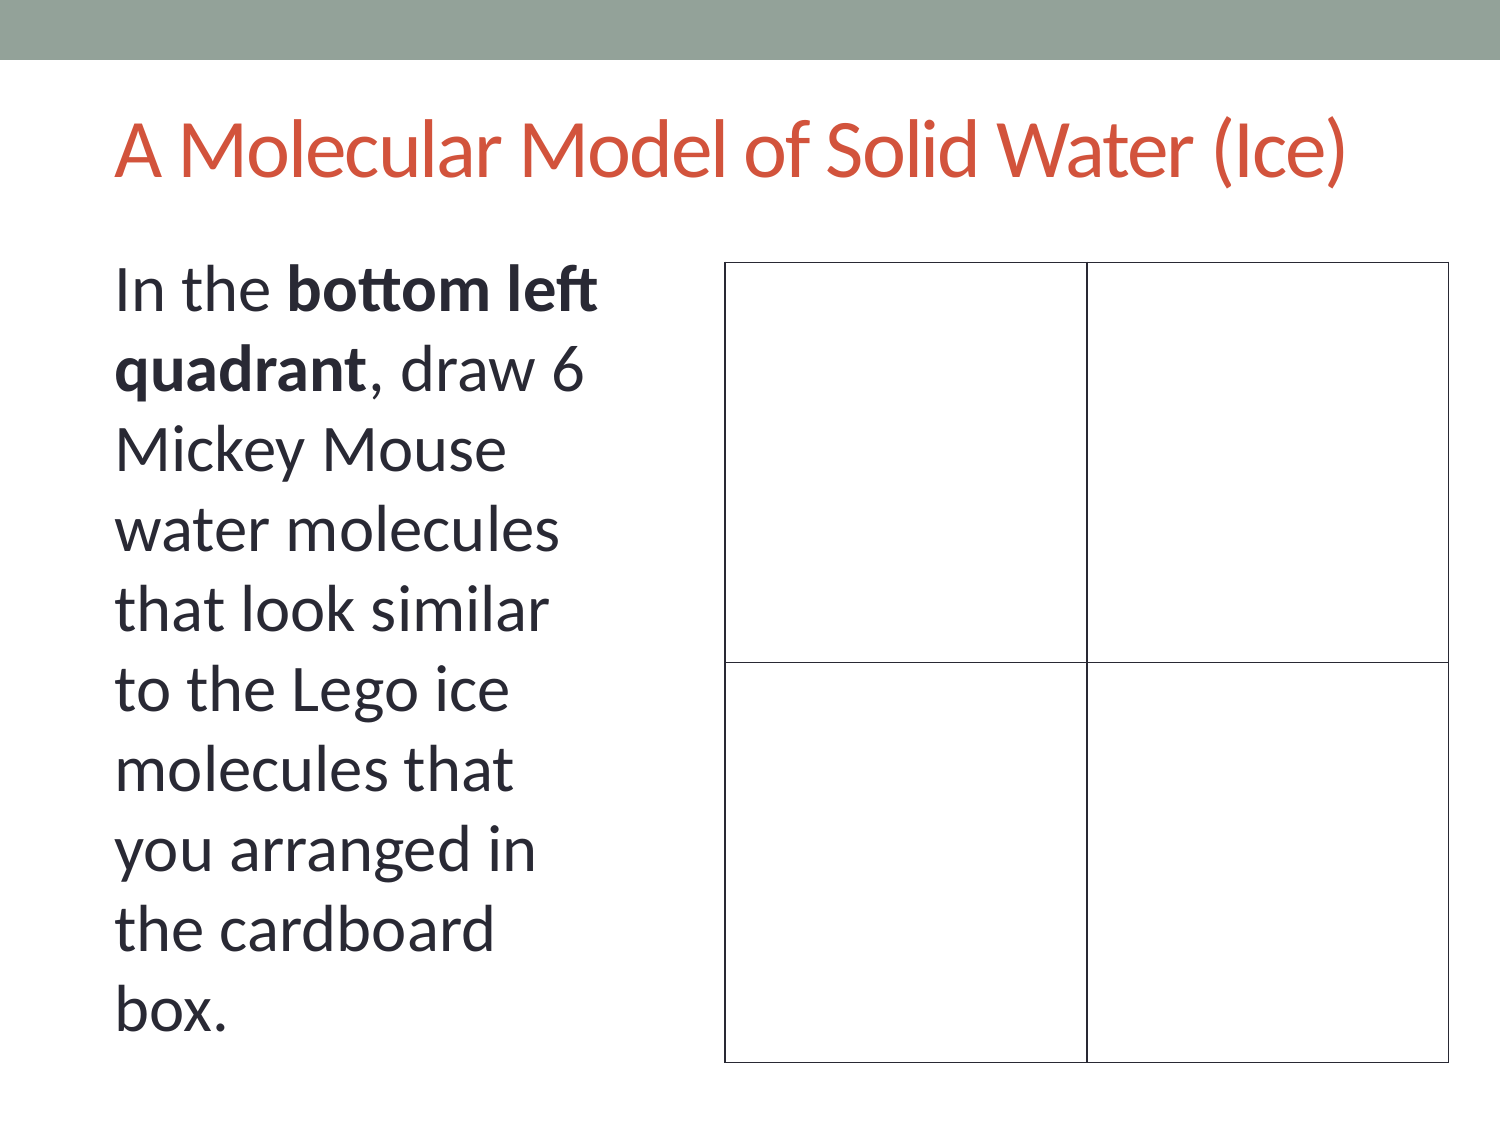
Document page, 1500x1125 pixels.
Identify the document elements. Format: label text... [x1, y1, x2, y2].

title A Molecular Model of Solid Water (Ice) [99, 62, 1425, 225]
text_box In the bottom left quadrant, draw 6 Mickey Mouse water molecules that look similar to the Lego ice molecules that you arranged in the cardboard box. [99, 237, 638, 1052]
table_cell [1088, 663, 1448, 1062]
table_cell [726, 663, 1086, 1062]
table_header [1088, 263, 1448, 662]
table_header [726, 263, 1086, 662]
